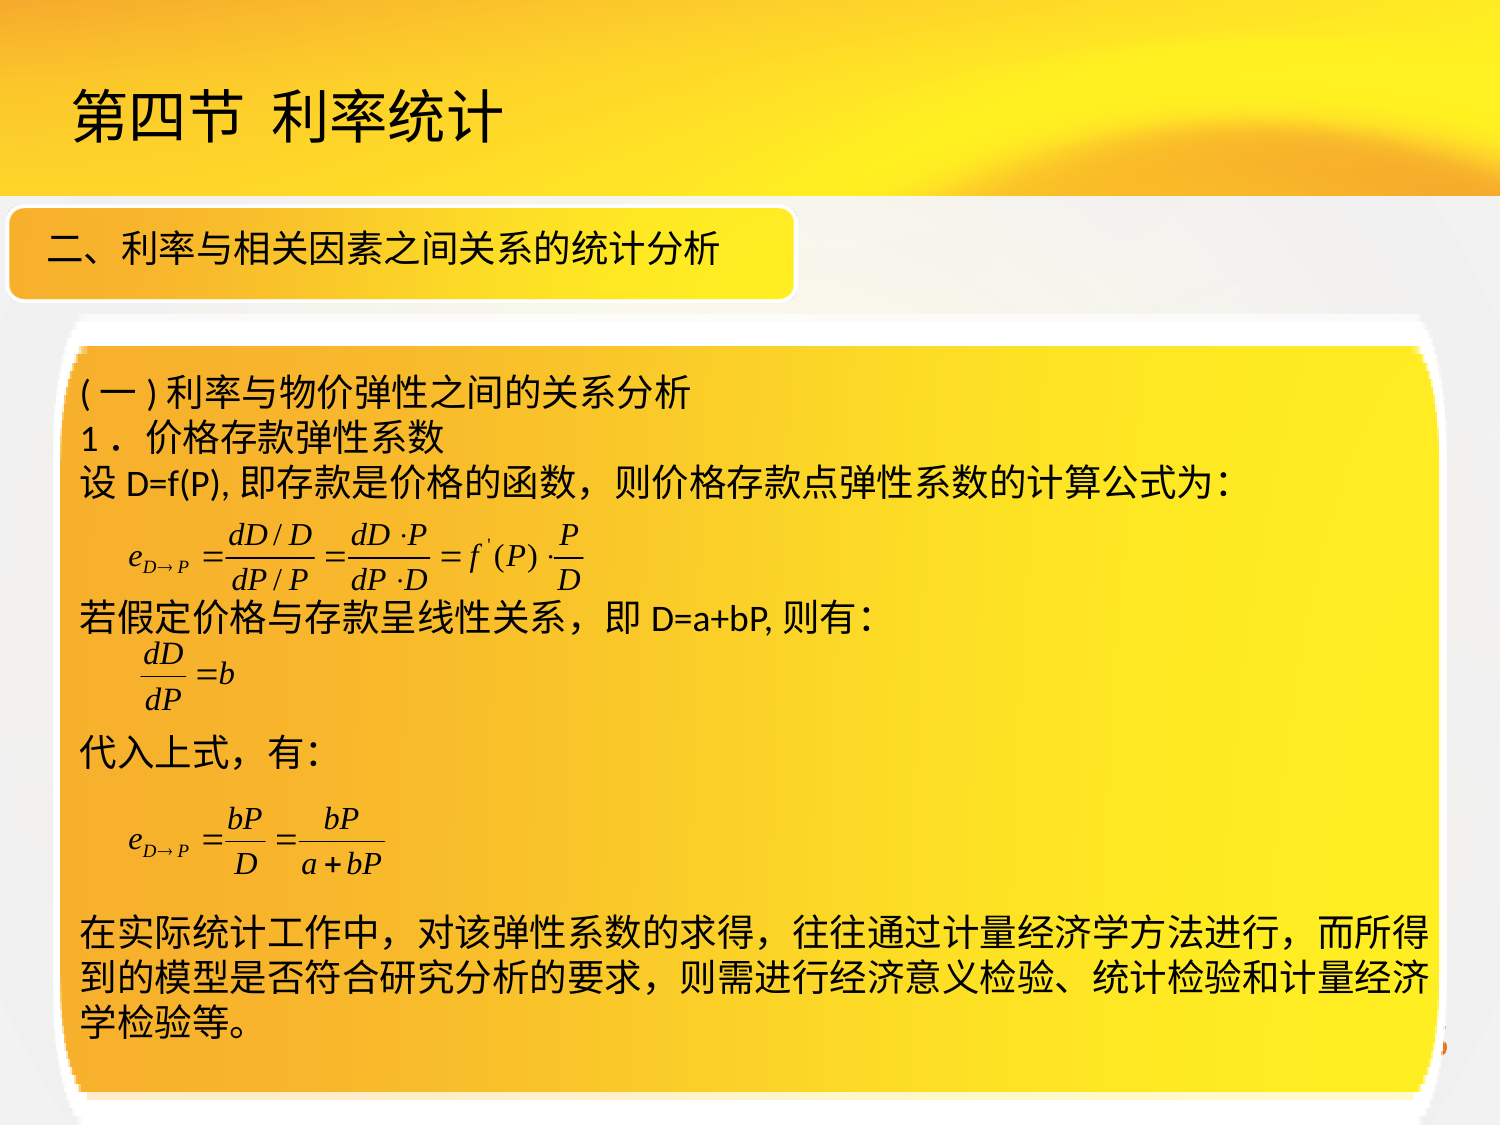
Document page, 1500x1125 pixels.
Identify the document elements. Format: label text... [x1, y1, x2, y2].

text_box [5, 204, 798, 325]
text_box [123, 798, 391, 882]
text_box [123, 515, 591, 599]
picture [0, 1, 1500, 1125]
title 第四节 利率统计 [0, 56, 963, 173]
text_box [135, 632, 243, 718]
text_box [52, 314, 1453, 1125]
